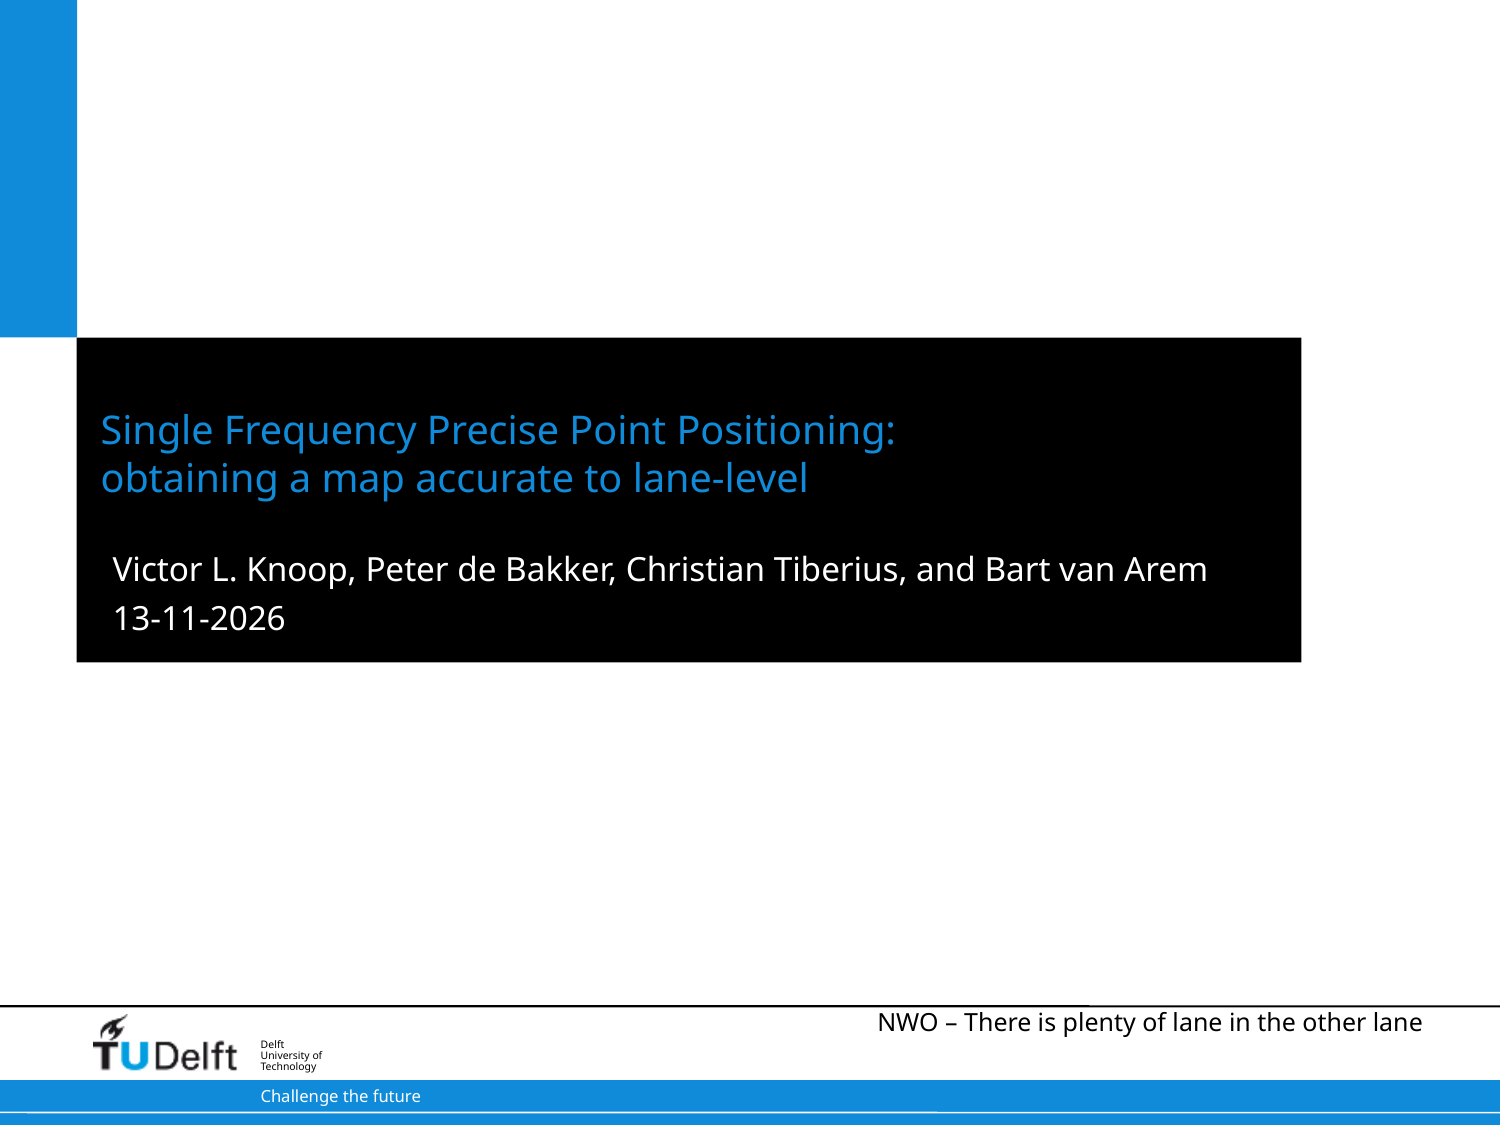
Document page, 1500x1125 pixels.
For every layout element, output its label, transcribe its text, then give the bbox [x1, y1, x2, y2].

subtitle Single Frequency Precise Point Positioning: obtaining a map accurate to lane-level [100, 405, 1341, 480]
picture [93, 1014, 240, 1072]
text_box Victor L. Knoop, Peter de Bakker, Christian Tiberius, and Bart van Arem [112, 548, 1263, 589]
text_box NWO – There is plenty of lane in the other lane [714, 999, 1439, 1045]
